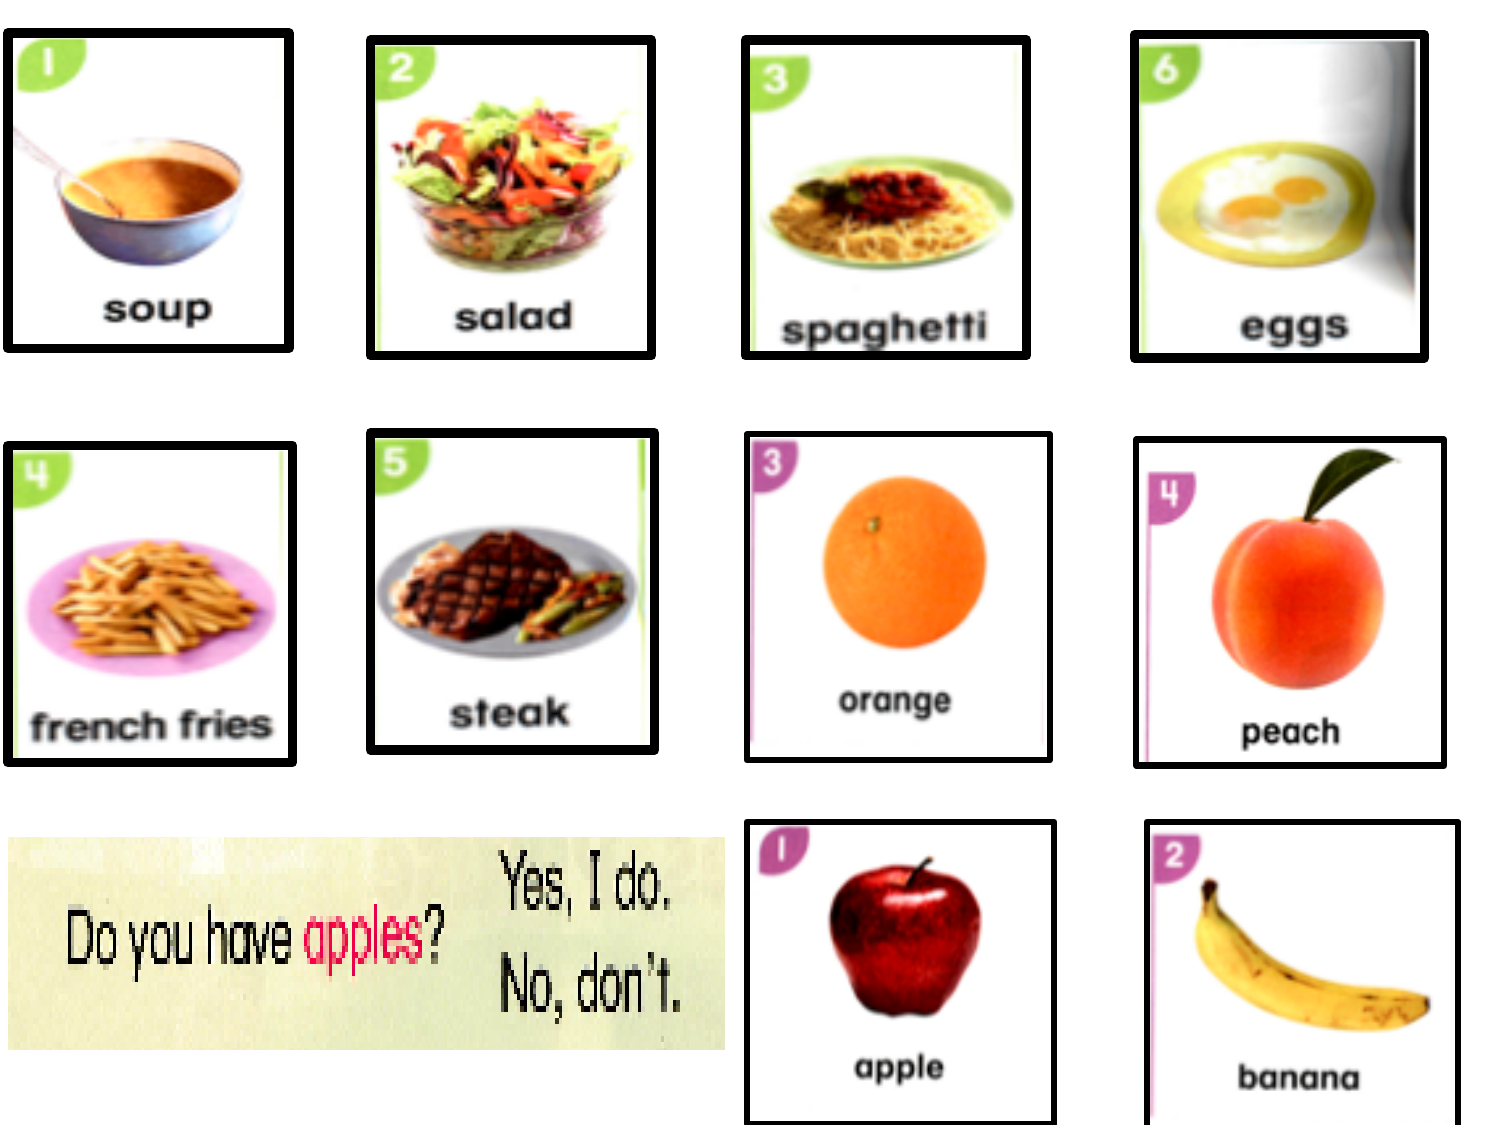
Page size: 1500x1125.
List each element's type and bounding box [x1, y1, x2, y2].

picture [749, 824, 1052, 1122]
picture [374, 44, 647, 352]
picture [749, 437, 1047, 758]
picture [12, 37, 285, 344]
picture [1138, 442, 1442, 763]
picture [7, 837, 726, 1051]
picture [749, 44, 1022, 352]
picture [1138, 39, 1420, 354]
picture [12, 449, 288, 759]
picture [1149, 824, 1456, 1125]
picture [374, 437, 651, 746]
